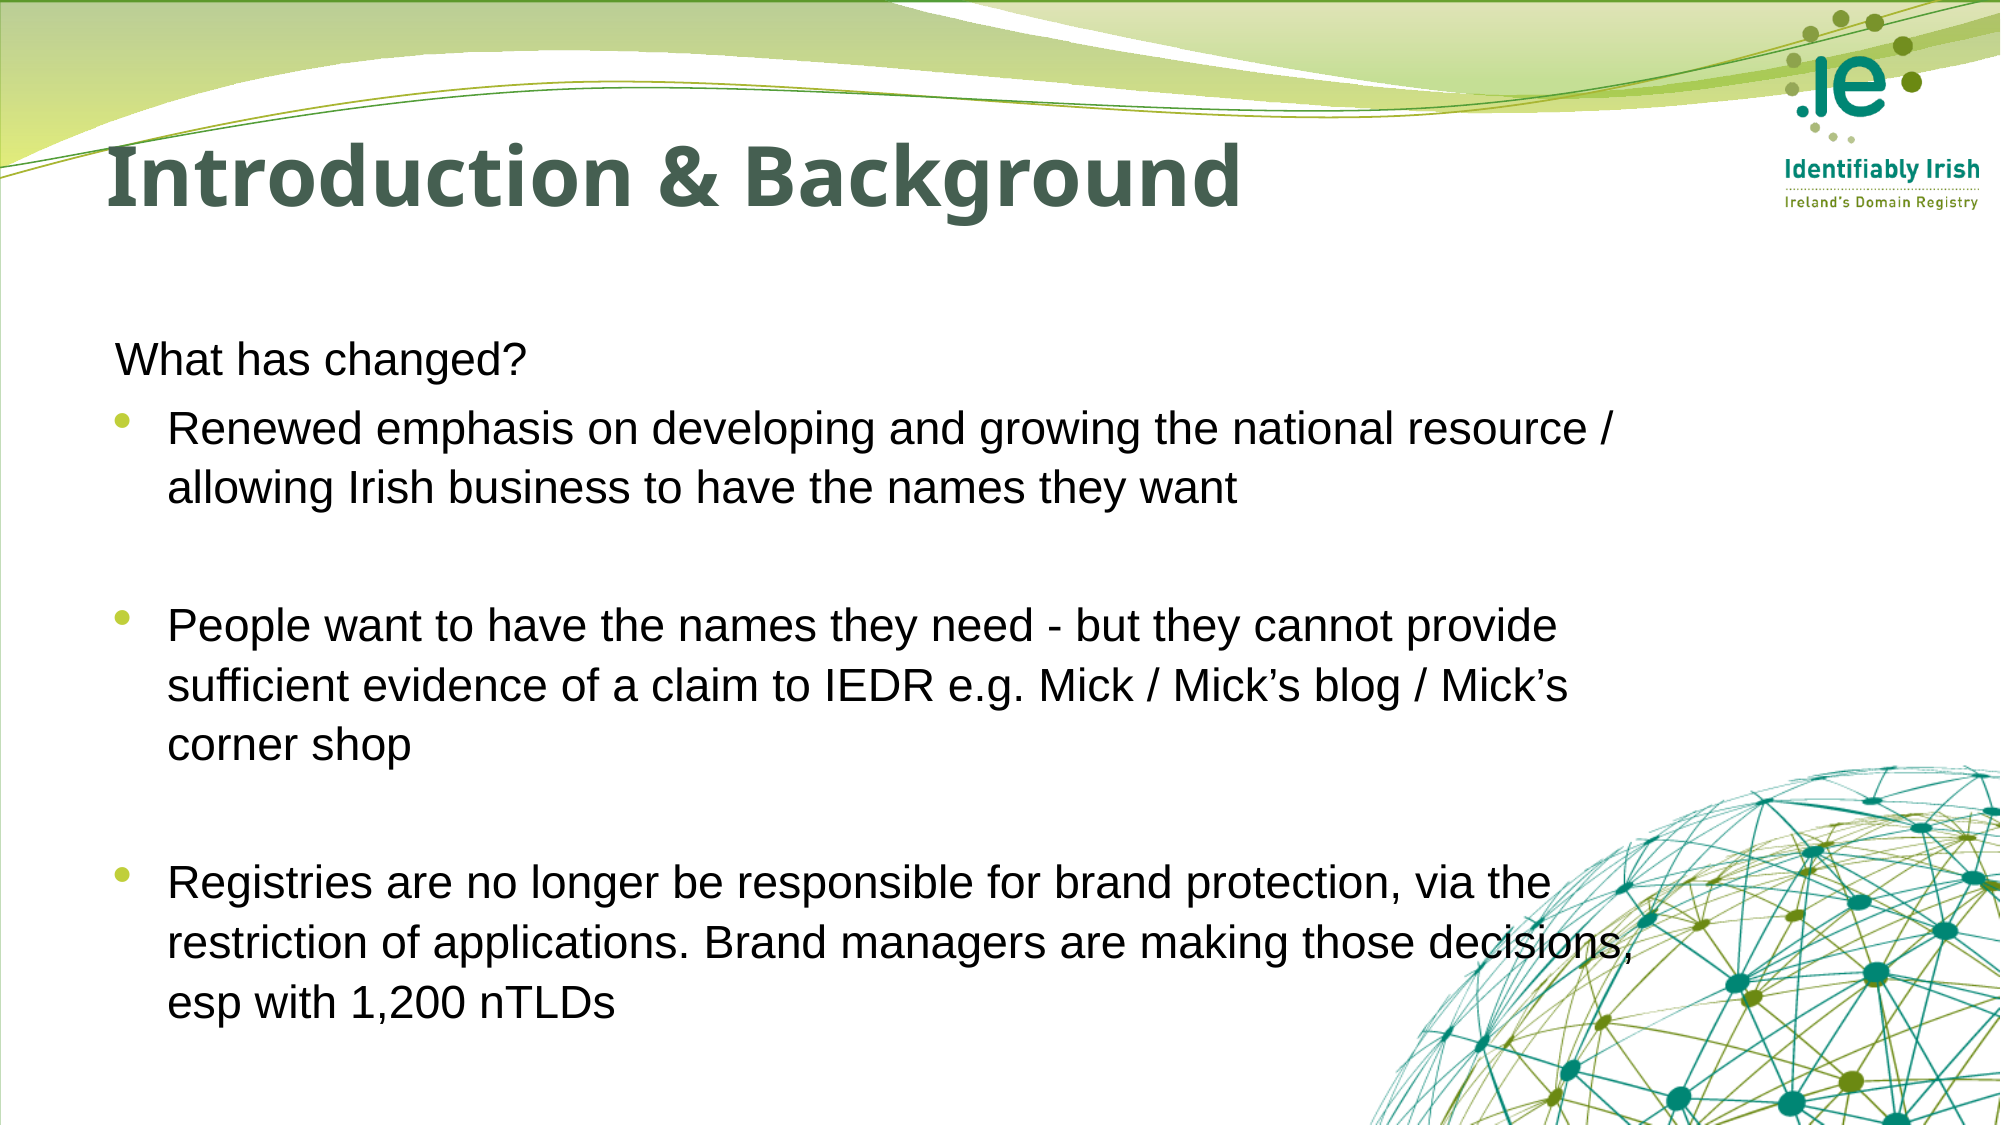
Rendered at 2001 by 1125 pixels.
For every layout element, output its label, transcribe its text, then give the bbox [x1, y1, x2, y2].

title Introduction & Background [99, 115, 1900, 230]
picture [1784, 10, 1979, 210]
list What has changed? Renewed emphasis on developing and growing the national resource / allowing Irish business to have the names they want People want to have the names they need - but they cannot provide sufficient evidence of a claim to IEDR e.g. Mick / Mick’s blog / Mick’s corner shop Registries are no longer be responsible for brand protection, via the restriction of applications. Brand managers are making those decisions, esp with 1,200 nTLDs [99, 317, 1685, 1038]
picture [1368, 763, 2000, 1125]
